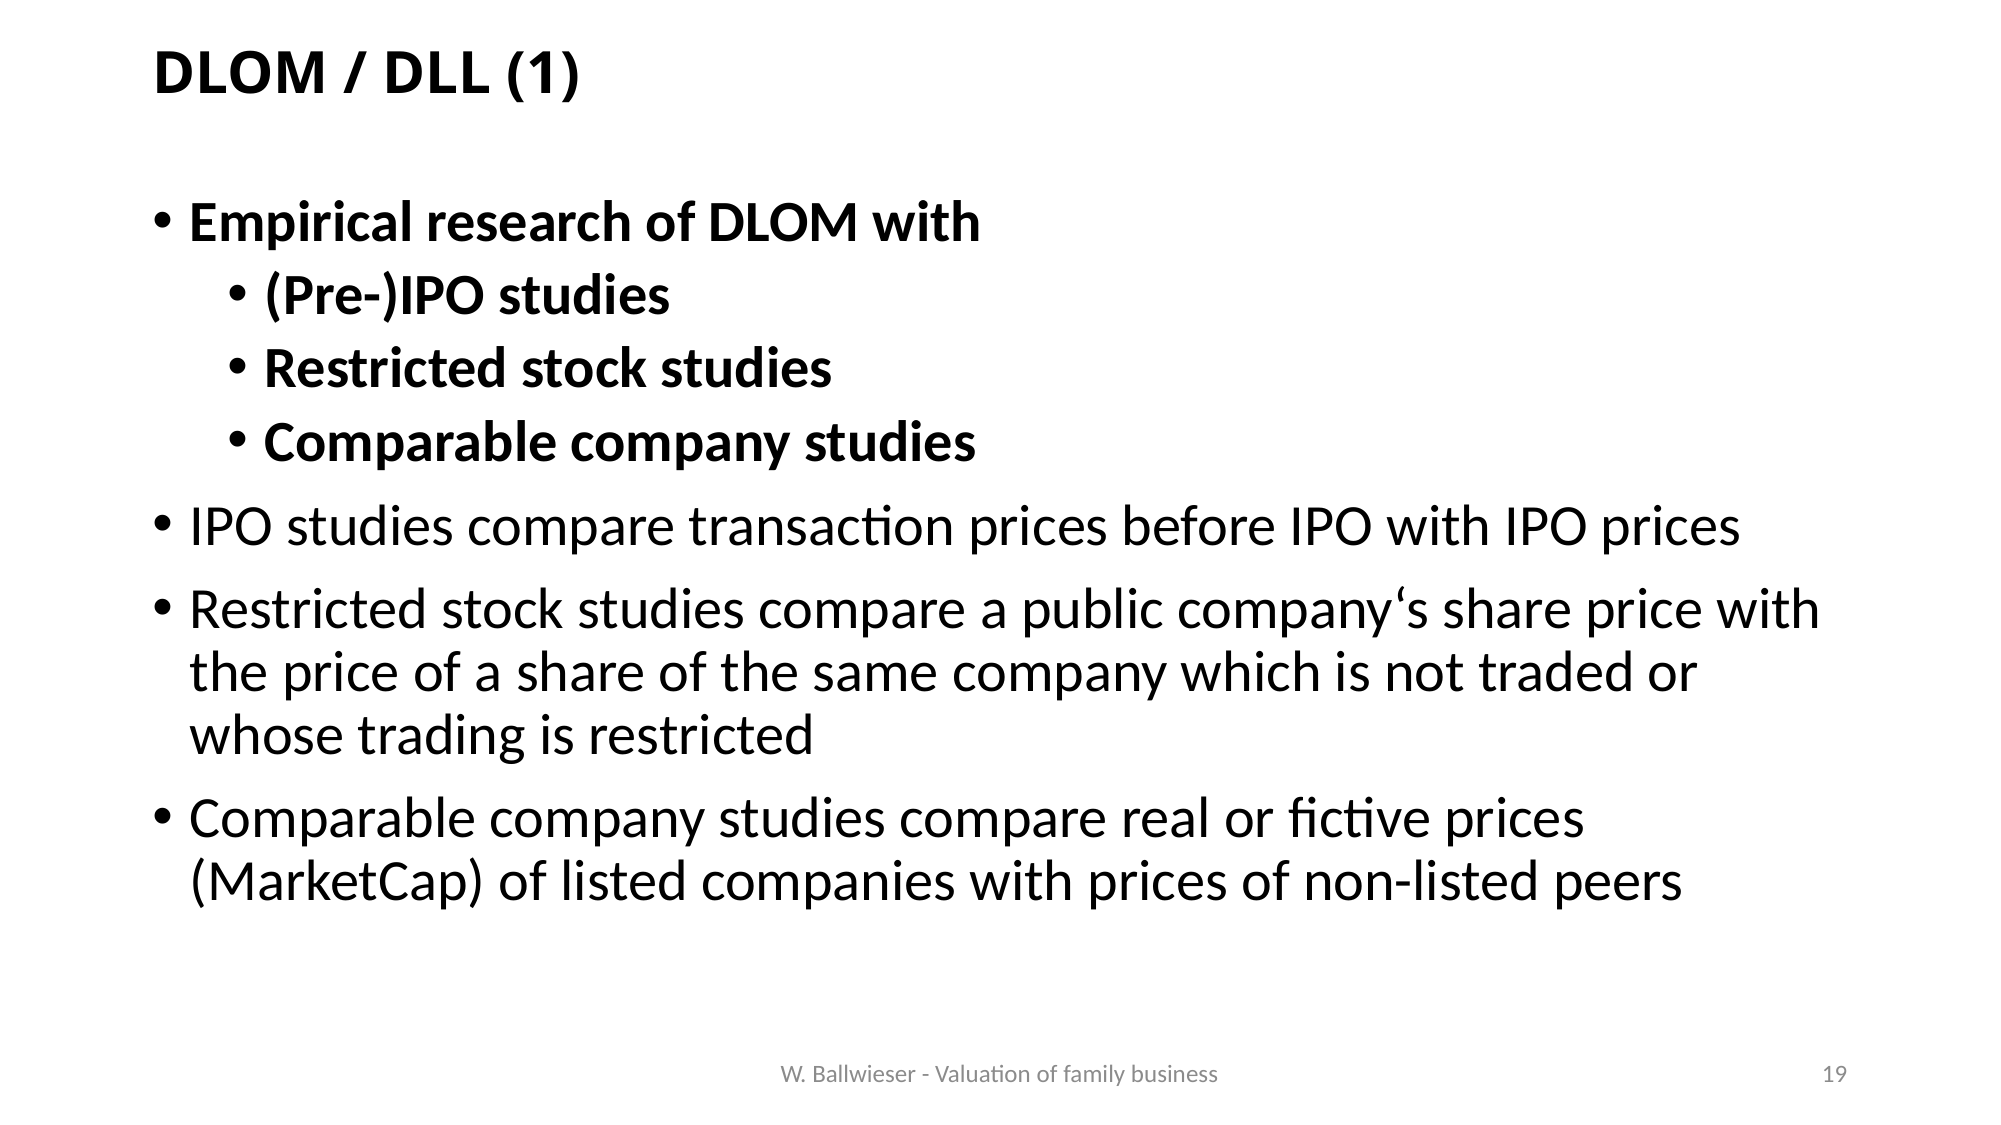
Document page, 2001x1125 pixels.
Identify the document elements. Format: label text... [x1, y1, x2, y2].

title DLOM / DLL (1) [137, 0, 1863, 149]
slide_number 19 [1412, 1042, 1863, 1103]
footer W. Ballwieser - Valuation of family business [662, 1042, 1338, 1103]
list Empirical research of DLOM with (Pre-)IPO studies Restricted stock studies Comparable company studies IPO studies compare transaction prices before IPO with IPO prices Restricted stock studies compare a public company‘s share price with the price of a share of the same company which is not traded or whose trading is restricted Comparable company studies compare real or fictive prices (MarketCap) of listed companies with prices of non-listed peers [137, 183, 1863, 1014]
